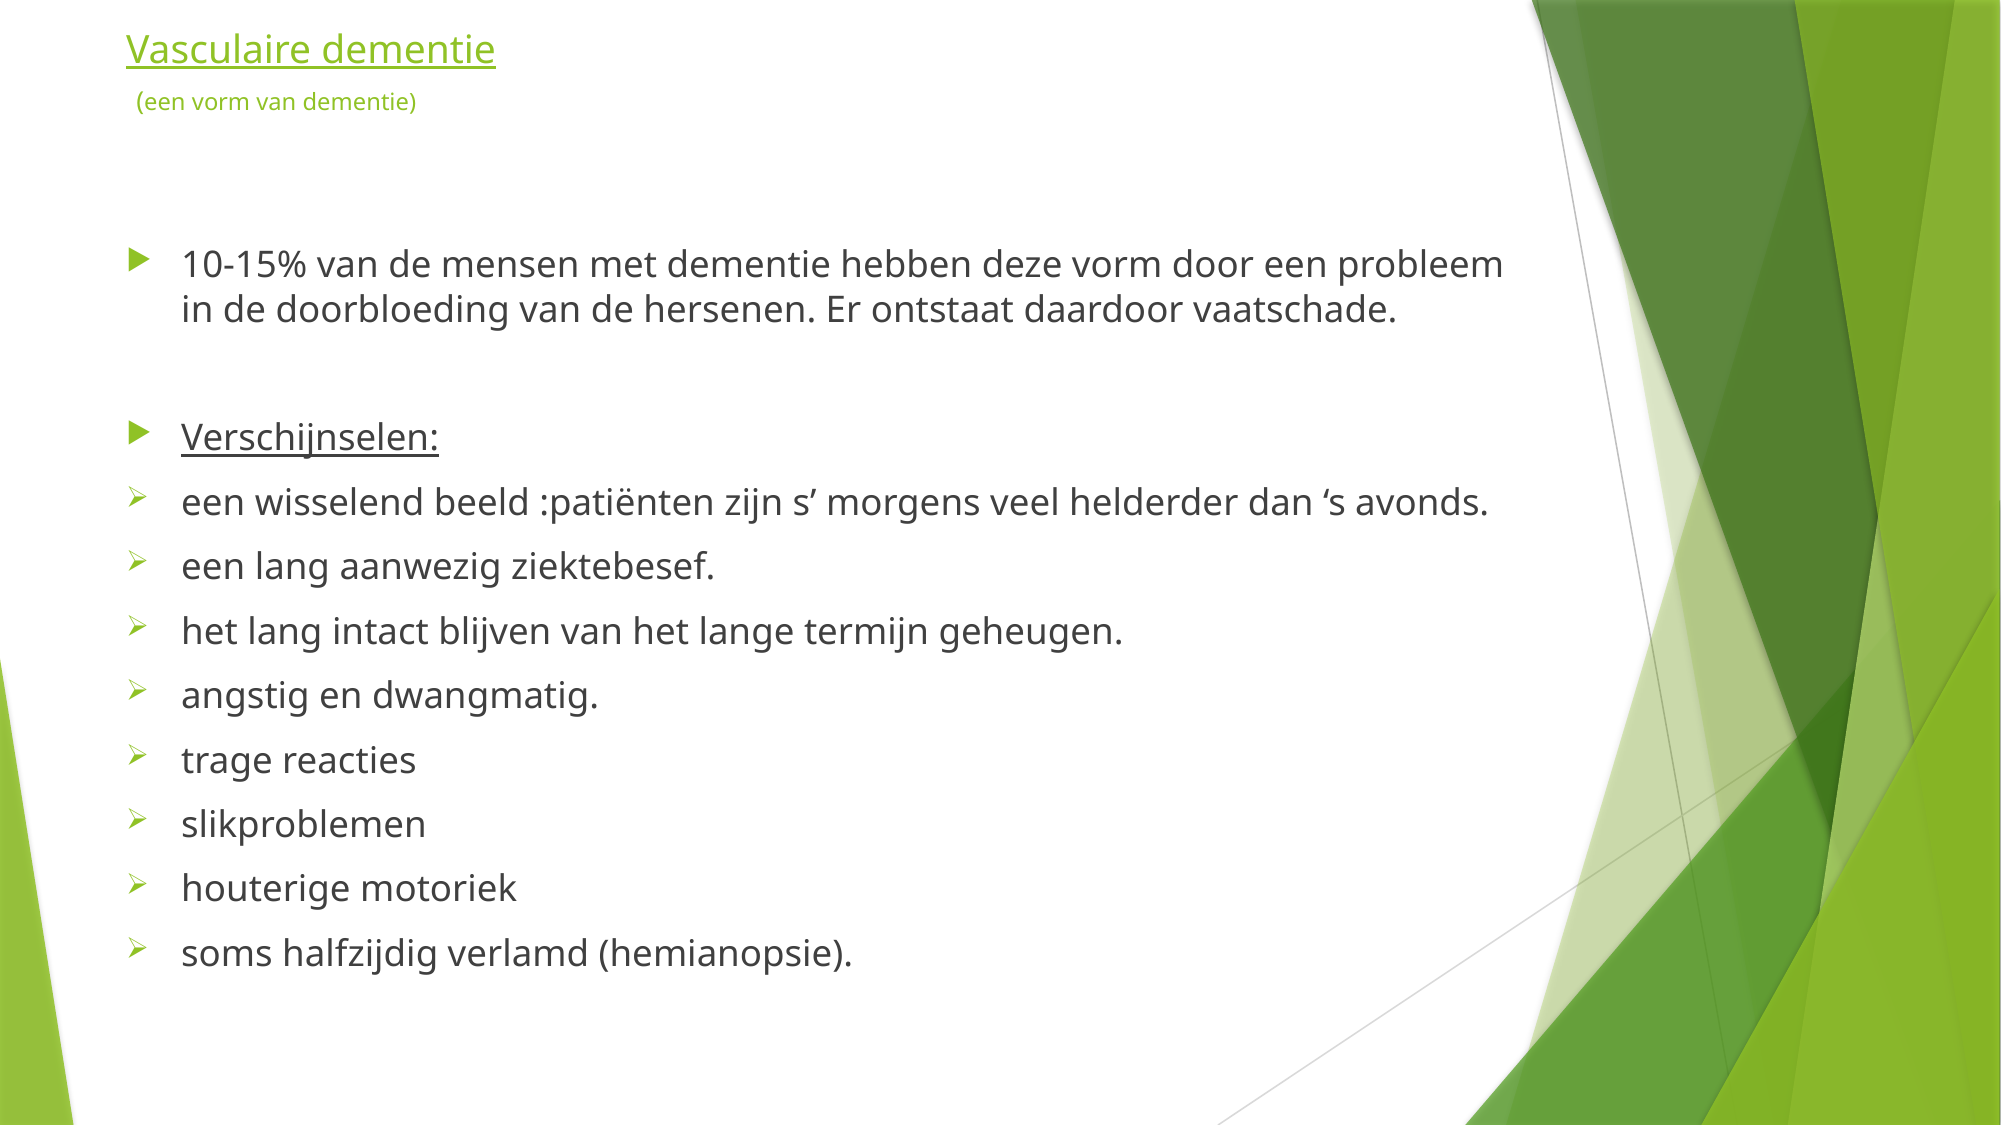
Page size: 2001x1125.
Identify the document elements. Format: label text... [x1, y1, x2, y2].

title Vasculaire dementie (een vorm van dementie) [111, 17, 1522, 127]
list 10-15% van de mensen met dementie hebben deze vorm door een probleem in de doorbloeding van de hersenen. Er ontstaat daardoor vaatschade. Verschijnselen: een wisselend beeld :patiënten zijn s’ morgens veel helderder dan ‘s avonds. een lang aanwezig ziektebesef. het lang intact blijven van het lange termijn geheugen. angstig en dwangmatig. trage reacties slikproblemen houterige motoriek soms halfzijdig verlamd (hemianopsie). [111, 169, 1522, 992]
